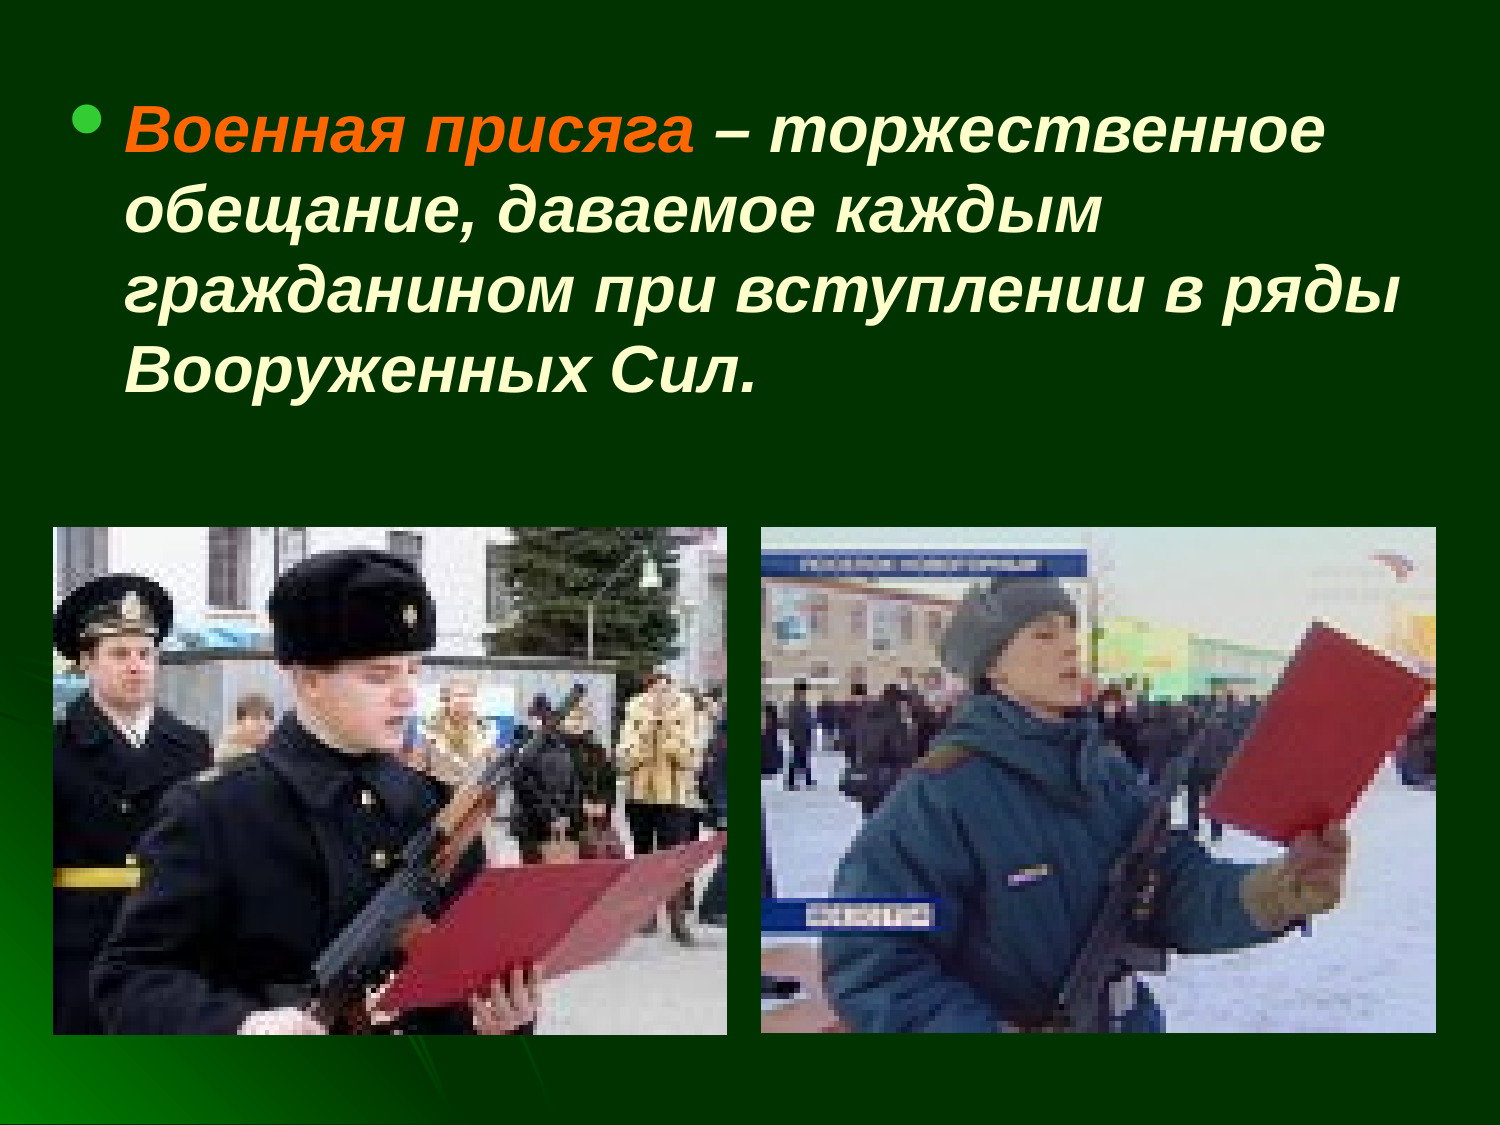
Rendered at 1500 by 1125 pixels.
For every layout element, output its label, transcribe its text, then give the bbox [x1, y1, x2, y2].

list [761, 526, 1436, 1033]
picture [52, 526, 727, 1036]
list Военная присяга – торжественное обещание, даваемое каждым гражданином при вступлении в ряды Вооруженных Сил. [52, 77, 1424, 480]
